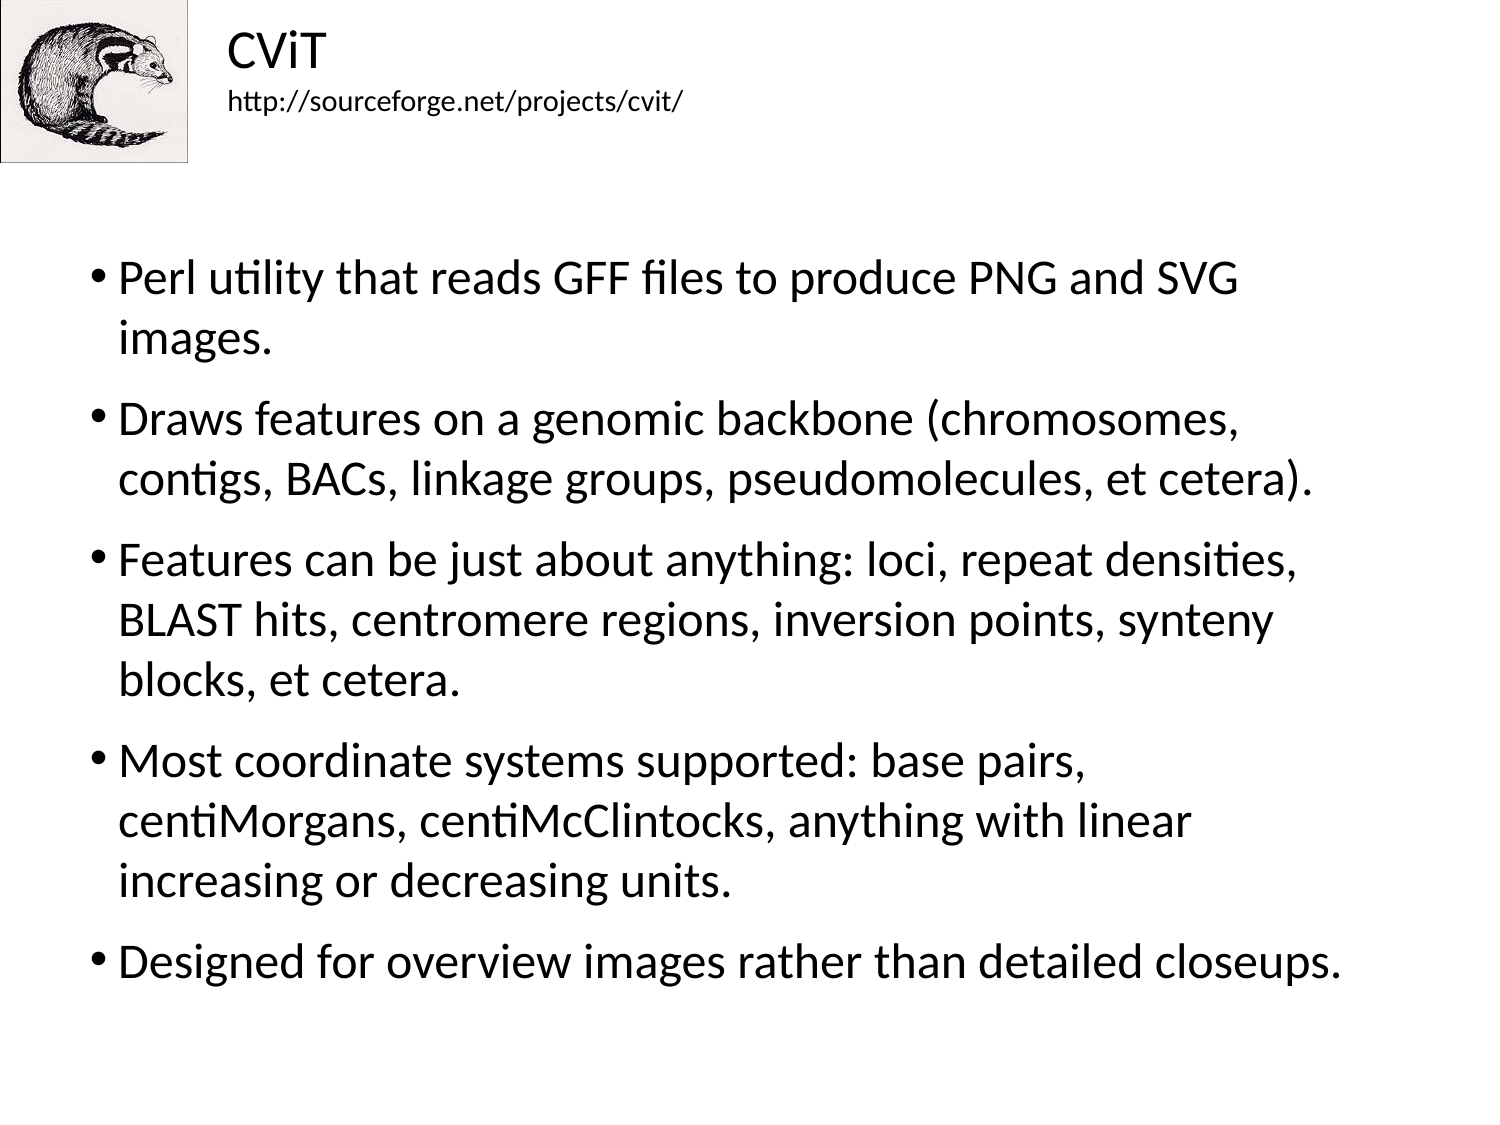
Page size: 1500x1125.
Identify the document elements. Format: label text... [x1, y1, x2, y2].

picture [0, 0, 189, 163]
title CViT http://sourceforge.net/projects/cvit/ [212, 0, 900, 125]
text_box Perl utility that reads GFF files to produce PNG and SVG images. Draws features on a genomic backbone (chromosomes, contigs, BACs, linkage groups, pseudomolecules, et cetera). Features can be just about anything: loci, repeat densities, BLAST hits, centromere regions, inversion points, synteny blocks, et cetera. Most coordinate systems supported: base pairs, centiMorgans, centiMcClintocks, anything with linear increasing or decreasing units. Designed for overview images rather than detailed closeups. [75, 237, 1375, 1062]
